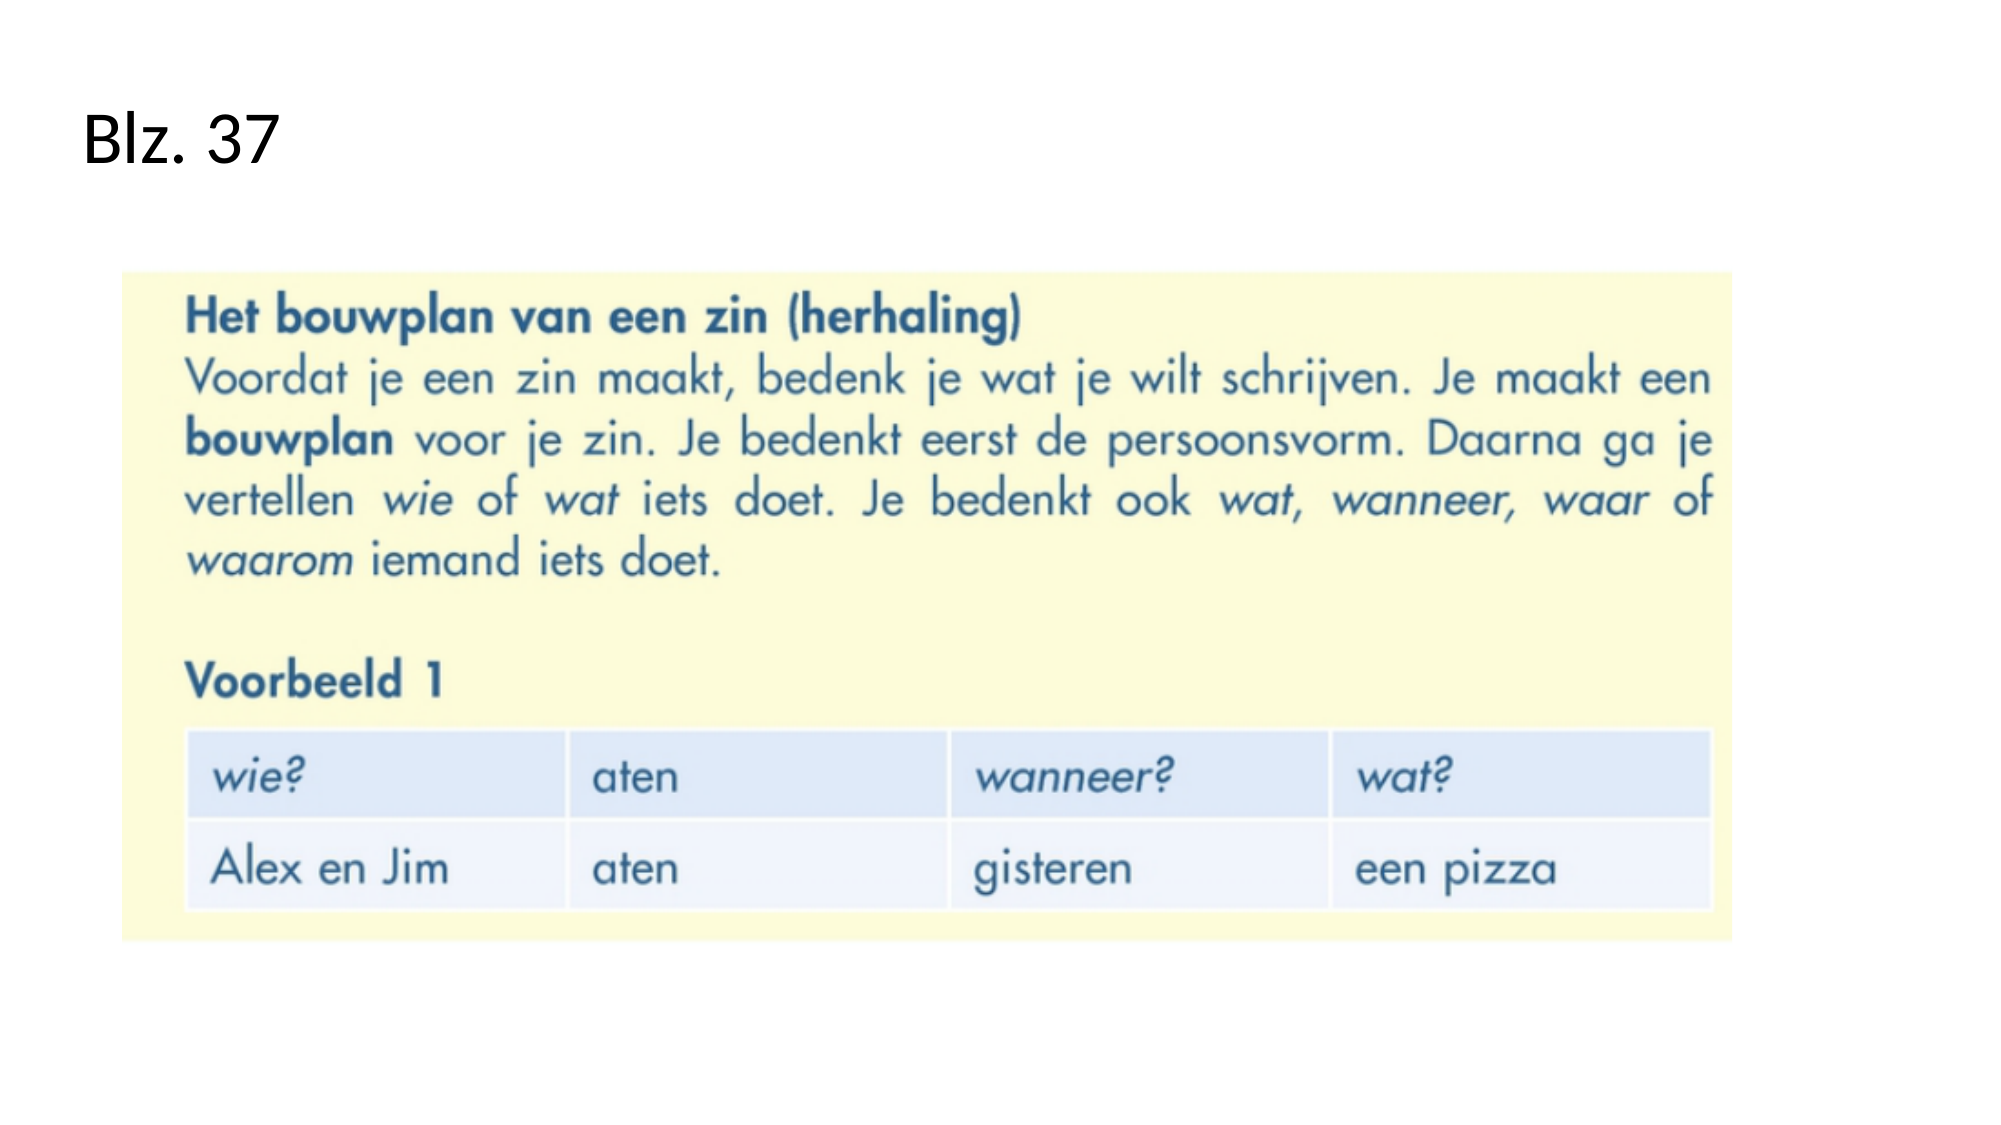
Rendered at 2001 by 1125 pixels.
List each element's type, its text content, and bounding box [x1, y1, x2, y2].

picture [121, 262, 1733, 968]
text_box Blz. 37 [67, 91, 363, 183]
